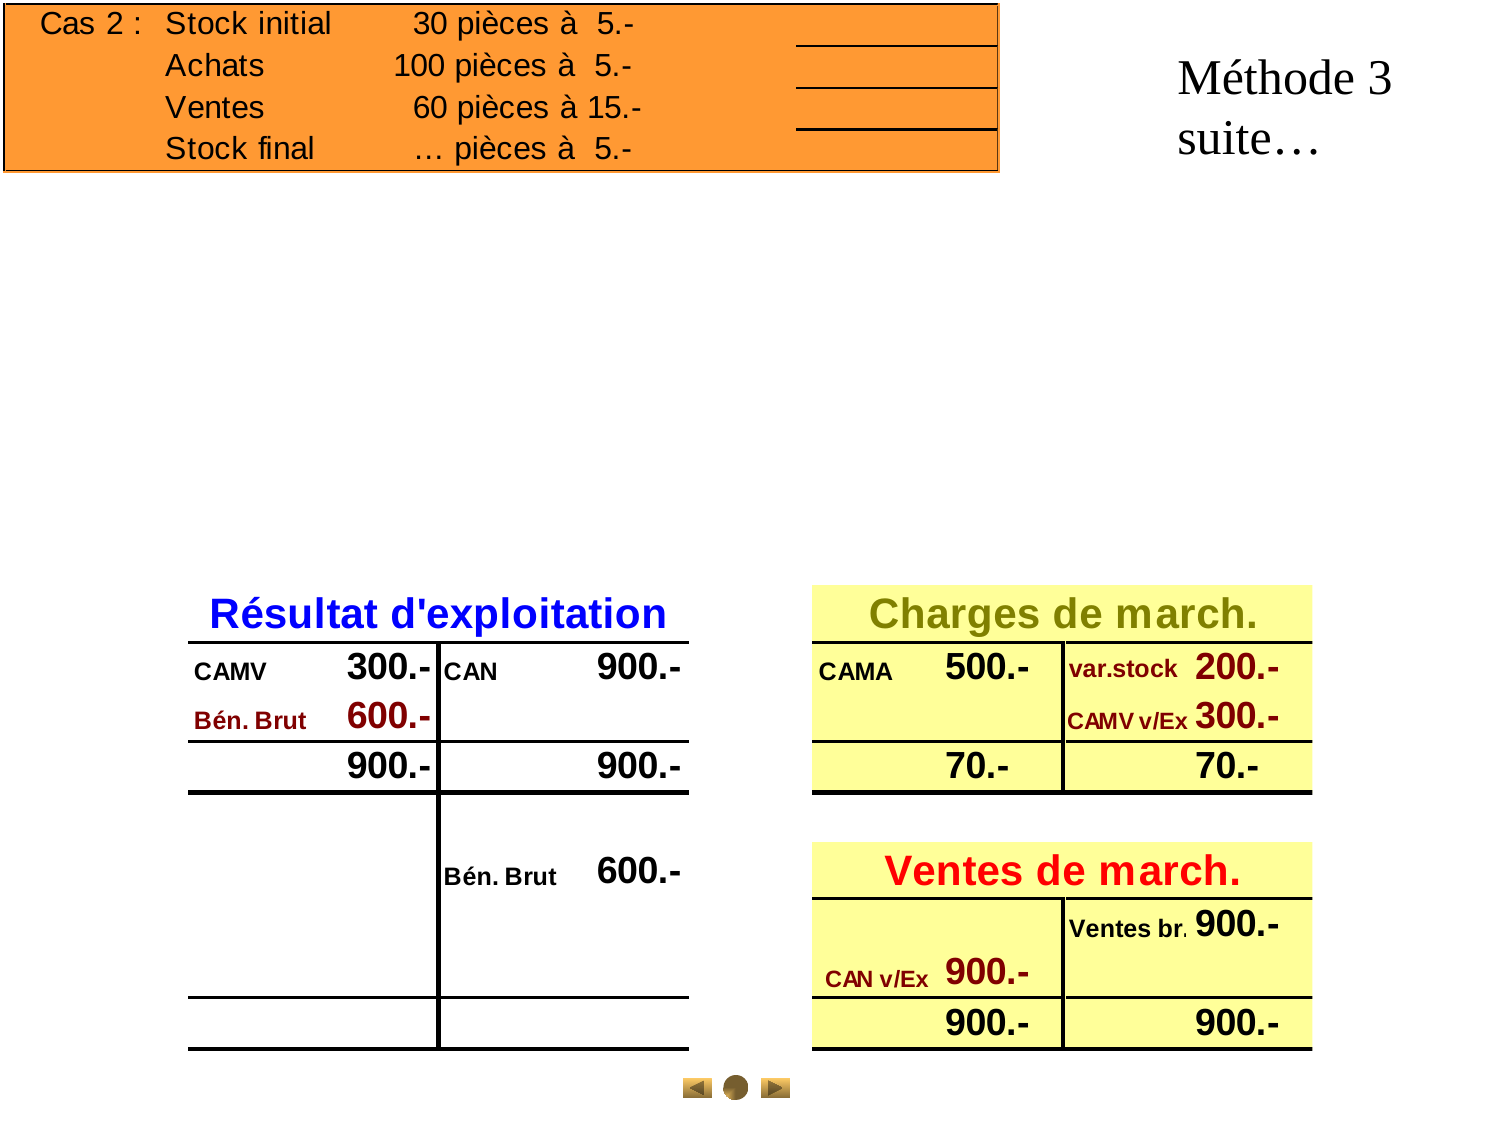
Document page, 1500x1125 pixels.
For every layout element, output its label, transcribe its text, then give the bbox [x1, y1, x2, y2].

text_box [3, 3, 1000, 173]
text_box Méthode 3 suite… [1162, 37, 1475, 173]
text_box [187, 237, 1314, 1079]
